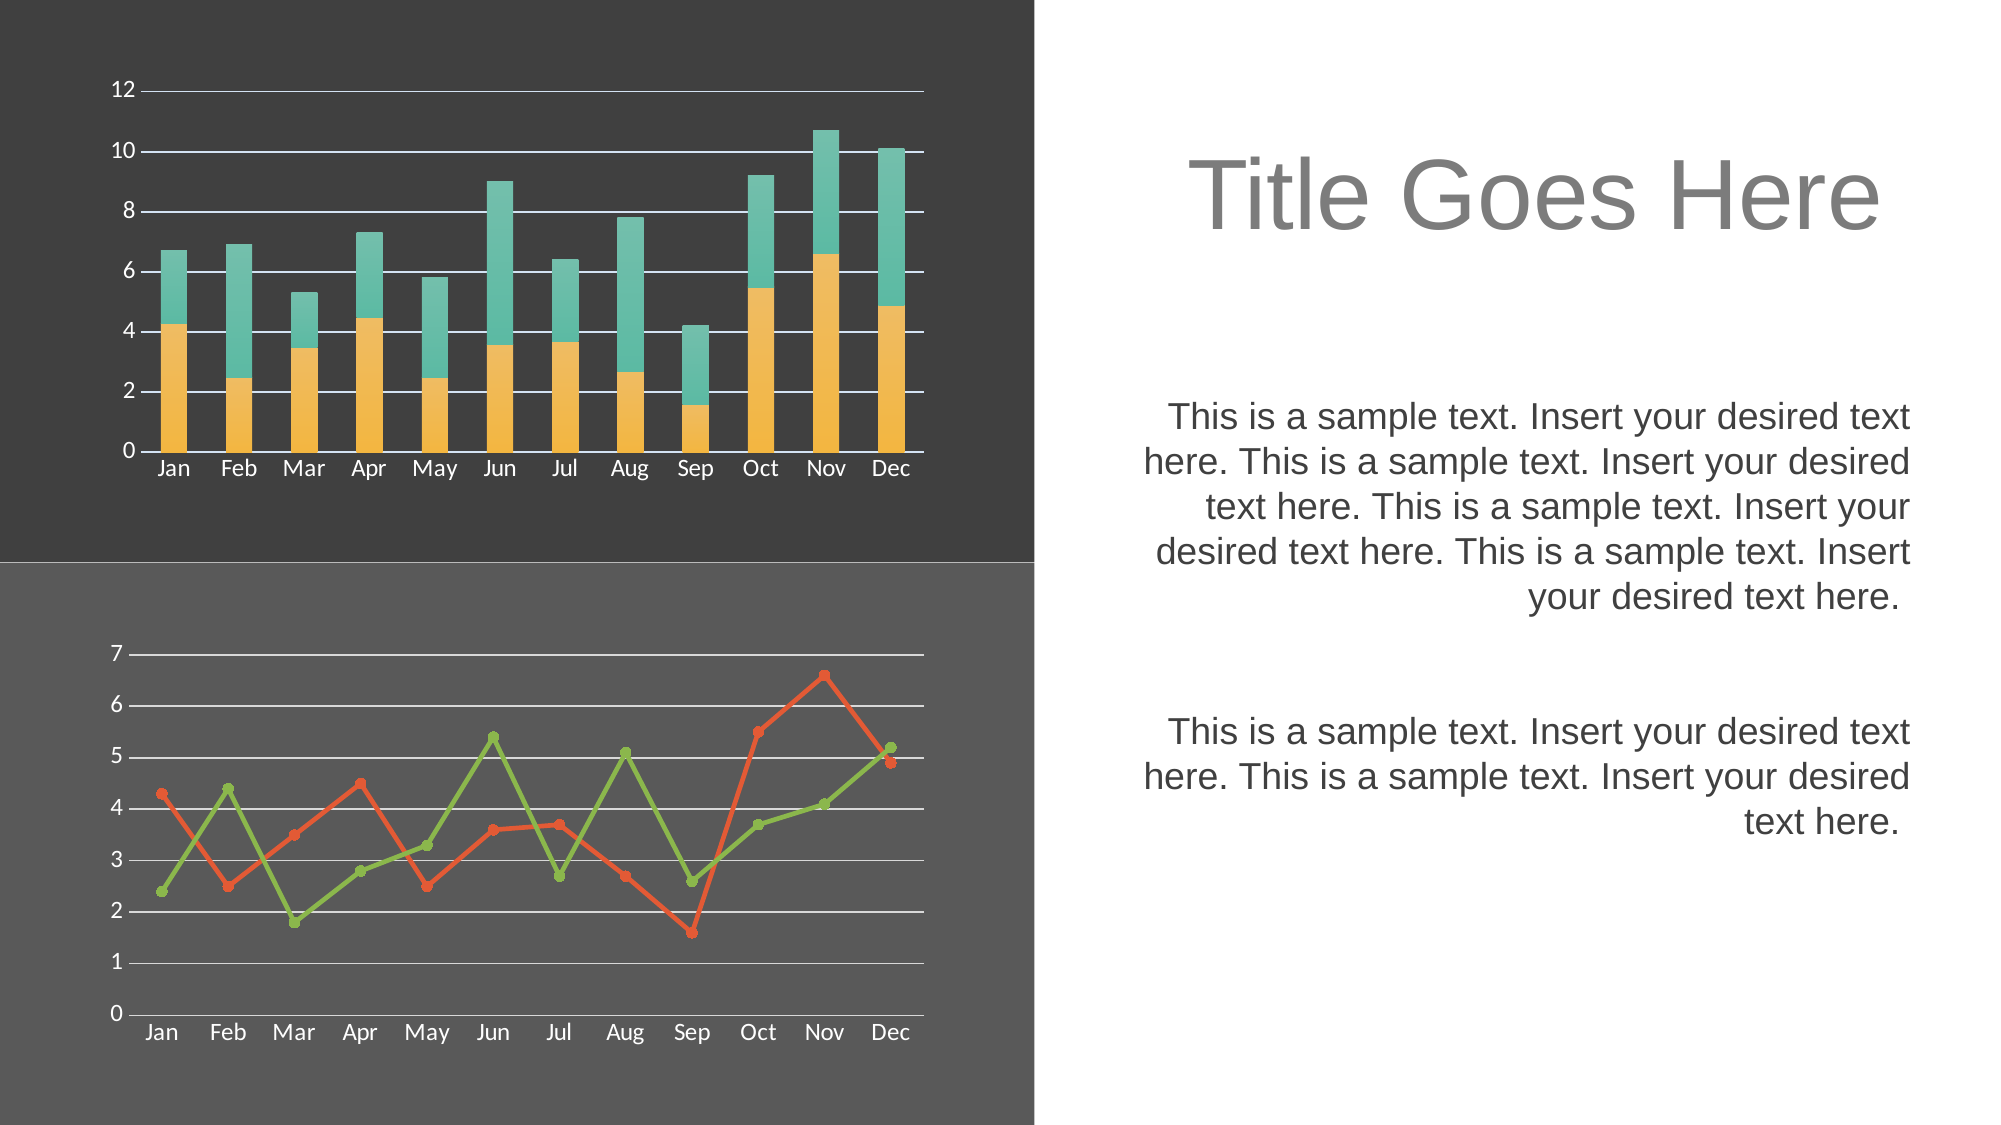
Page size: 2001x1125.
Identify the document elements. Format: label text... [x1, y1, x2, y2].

text_box [0, 0, 1035, 563]
text_box Title Goes Here [1160, 124, 1927, 256]
chart [93, 70, 941, 492]
text_box [0, 563, 1035, 1125]
chart [93, 633, 941, 1055]
text_box This is a sample text. Insert your desired text here. This is a sample text. Insert your desired text here. This is a sample text. Insert your desired text here. This is a sample text. Insert your desired text here. This is a sample text. Insert your desired text here. This is a sample text. Insert your desired text here. [1108, 384, 1926, 895]
